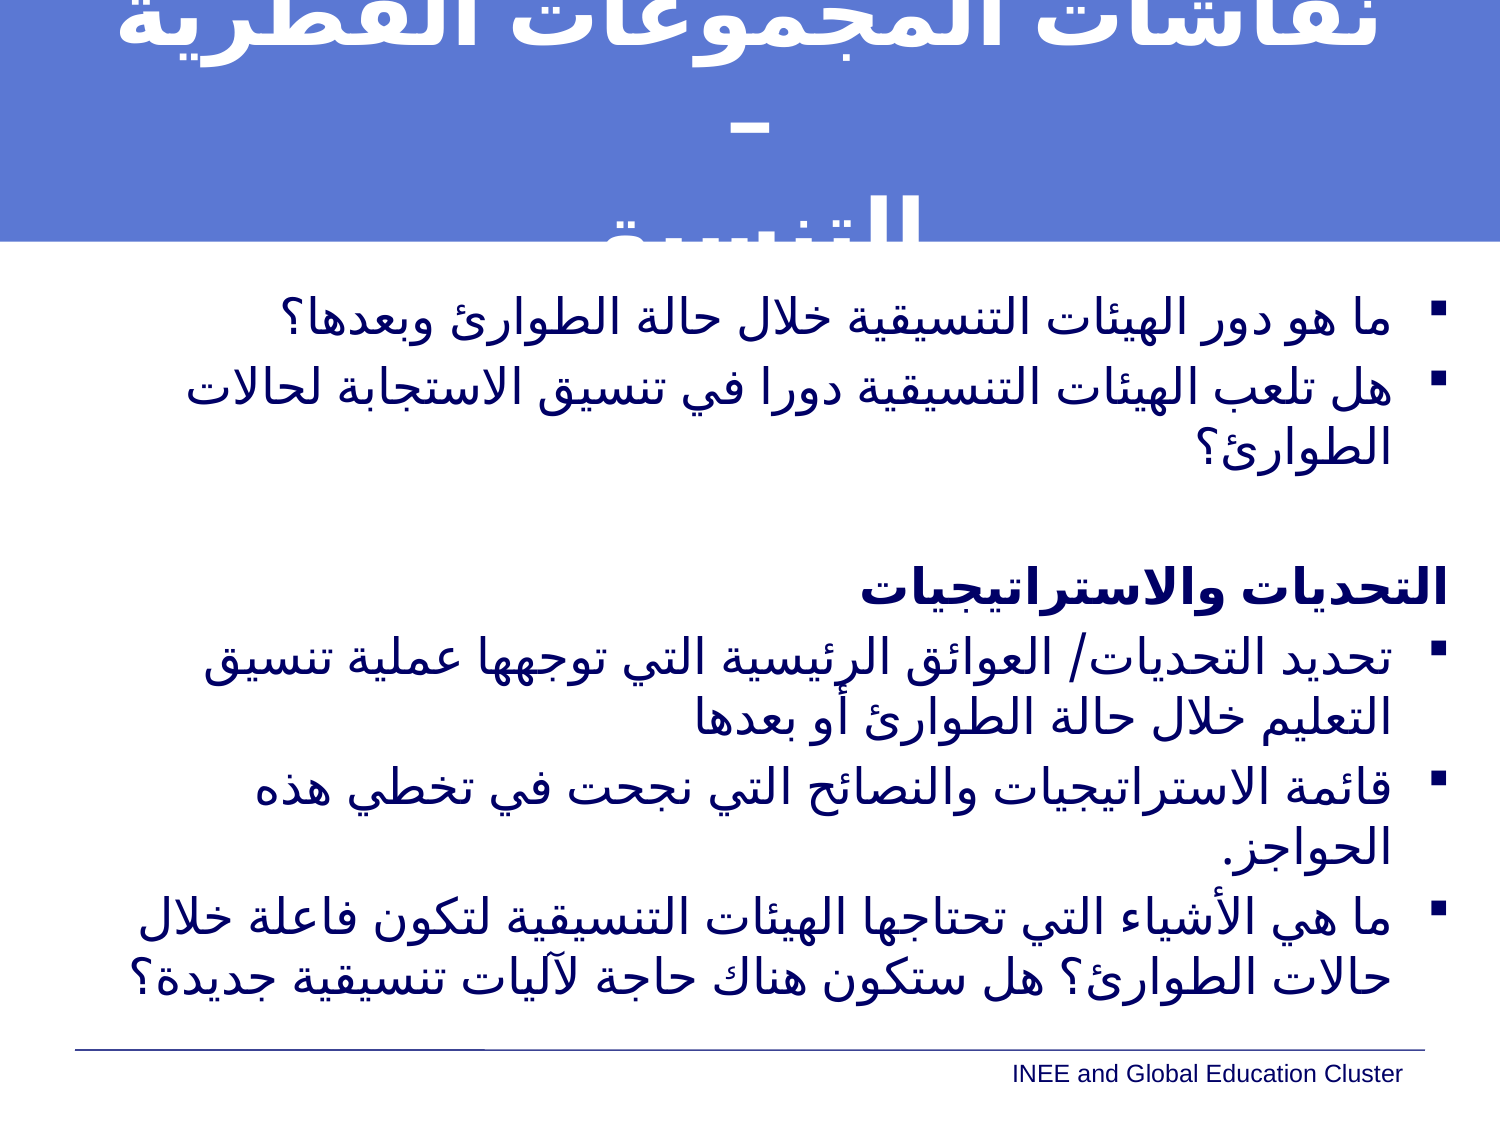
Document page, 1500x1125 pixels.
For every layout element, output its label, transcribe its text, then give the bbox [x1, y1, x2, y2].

footer INEE and Global Education Cluster [75, 1049, 1427, 1103]
list ما هو دور الهيئات التنسيقية خلال حالة الطوارئ وبعدها؟ هل تلعب الهيئات التنسيقية دورا في تنسيق الاستجابة لحالات الطوارئ؟ التحديات والاستراتيجيات تحديد التحديات/ العوائق الرئيسية التي توجهها عملية تنسيق التعليم خلال حالة الطوارئ أو بعدها قائمة الاستراتيجيات والنصائح التي نجحت في تخطي هذه الحواجز. ما هي الأشياء التي تحتاجها الهيئات التنسيقية لتكون فاعلة خلال حالات الطوارئ؟ هل ستكون هناك حاجة لآليات تنسيقية جديدة؟ [59, 277, 1466, 1006]
title نقاشات المجموعات القطرية – التنسيق [74, 24, 1426, 213]
